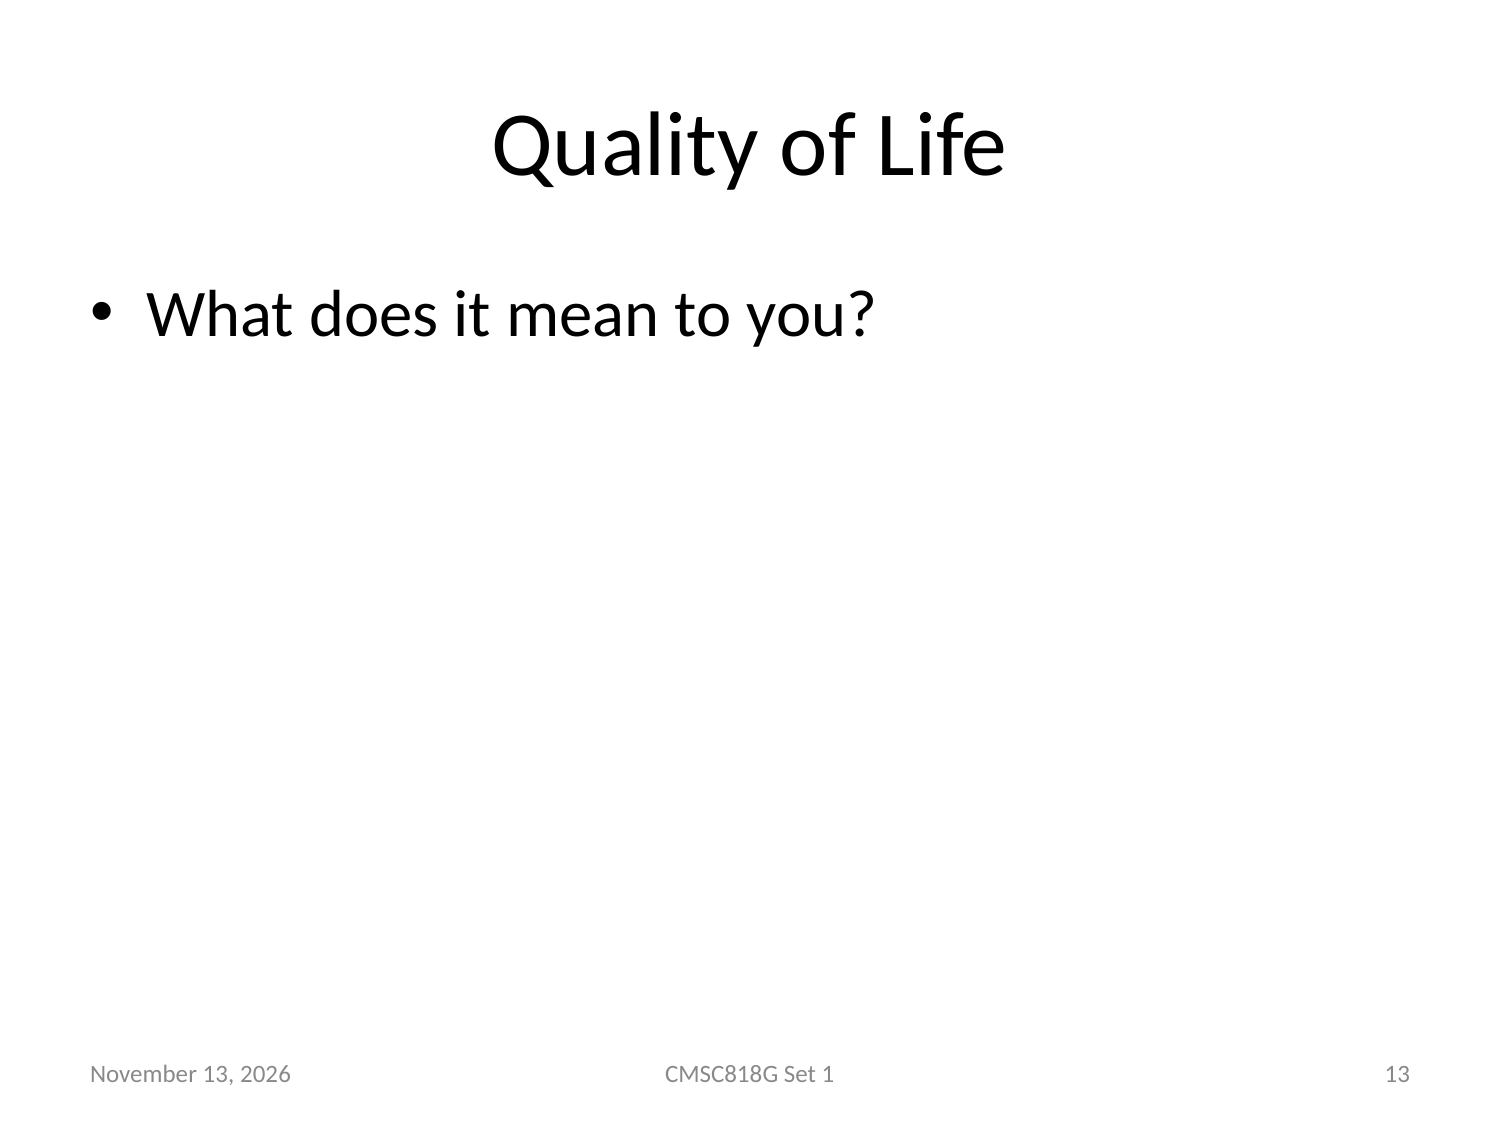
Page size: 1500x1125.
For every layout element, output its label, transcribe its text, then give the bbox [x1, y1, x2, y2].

slide_number 13 [1074, 1042, 1425, 1103]
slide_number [75, 1042, 425, 1103]
title Quality of Life [75, 45, 1425, 233]
footer CMSC818G Set 1 [512, 1042, 988, 1103]
list What does it mean to you? [75, 262, 1425, 1005]
